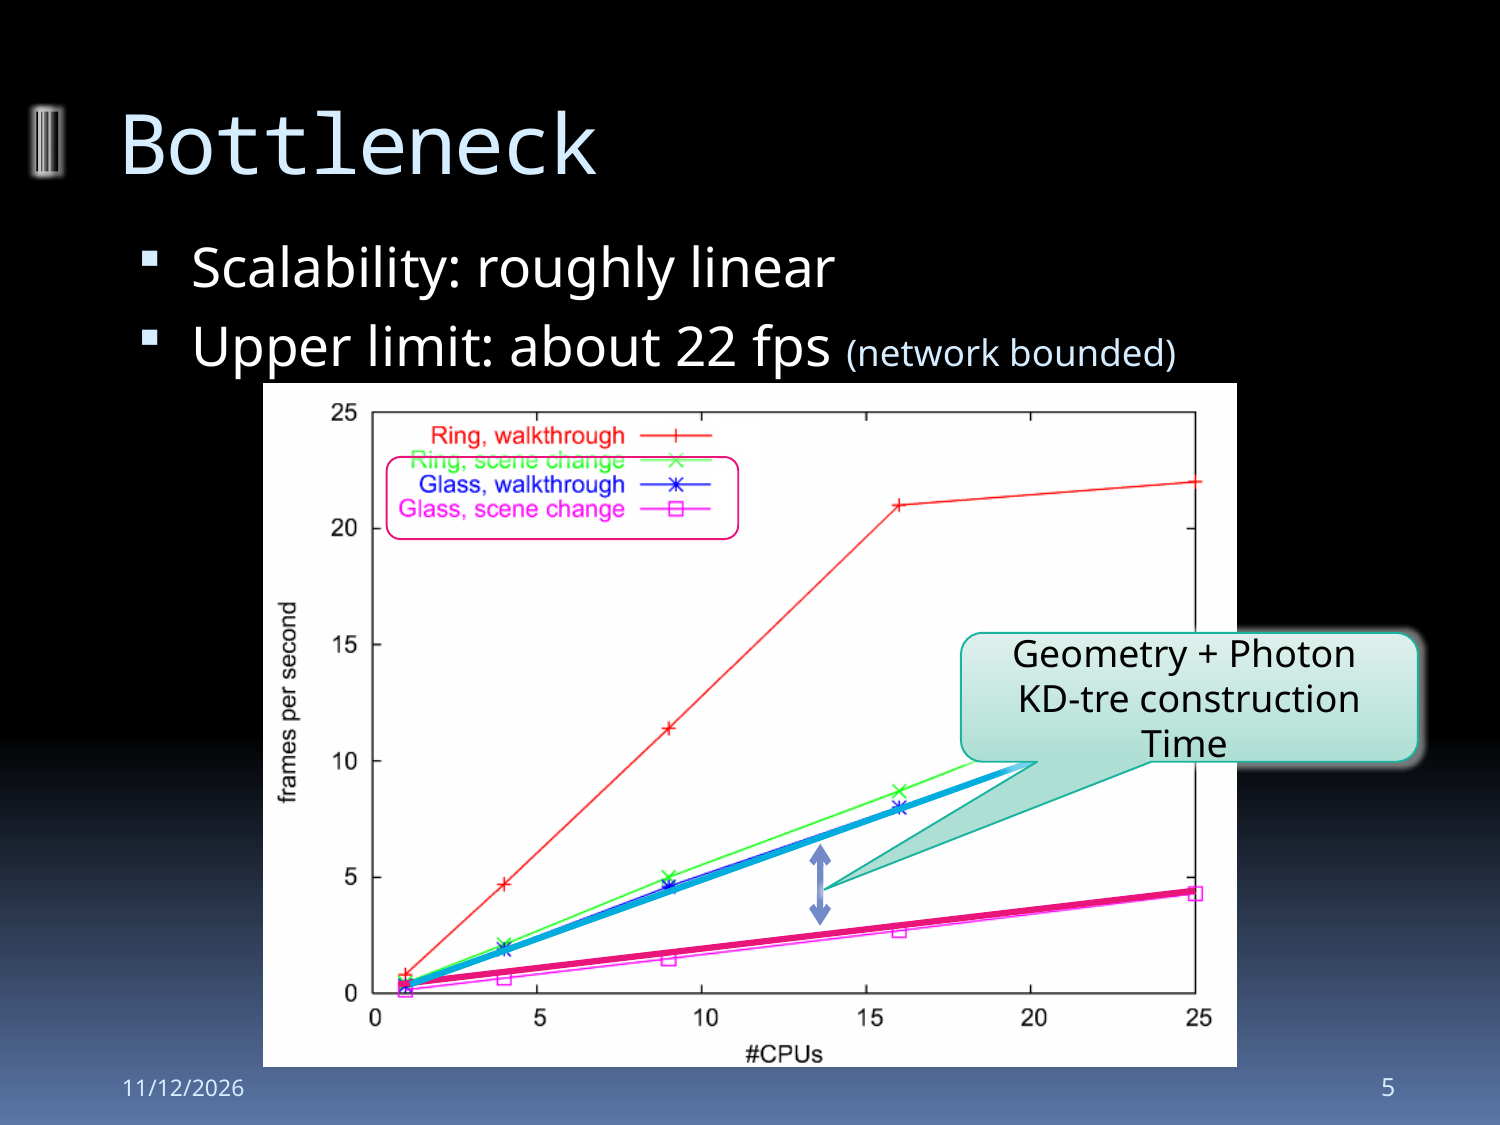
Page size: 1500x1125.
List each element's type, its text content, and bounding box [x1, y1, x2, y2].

text_box Geometry + Photon KD-tre construction Time [1246, 631, 1419, 763]
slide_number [107, 1052, 457, 1113]
title Bottleneck [103, 83, 1379, 234]
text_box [409, 702, 1196, 985]
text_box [397, 890, 402, 985]
slide_number 5 [1366, 1052, 1442, 1113]
text_box Scalability: roughly linear Upper limit: about 22 fps (network bounded) [112, 224, 1388, 386]
picture [263, 383, 1237, 1067]
